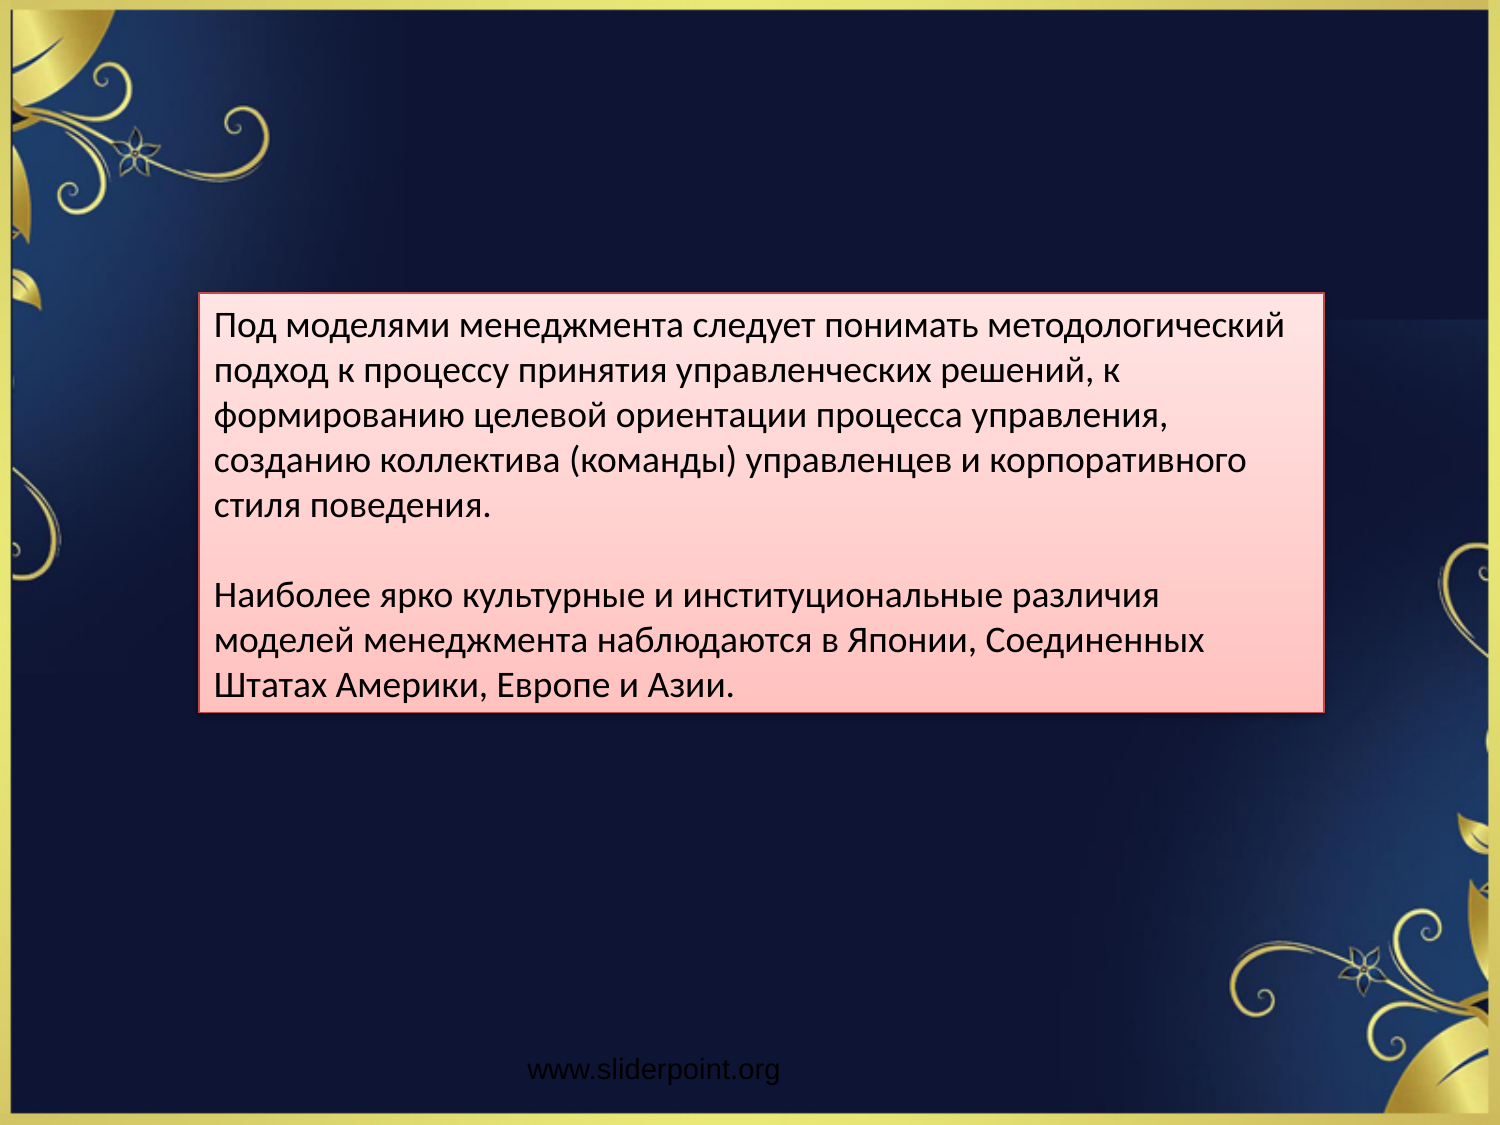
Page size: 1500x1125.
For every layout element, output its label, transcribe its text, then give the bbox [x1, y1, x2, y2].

text_box Под моделями менеджмента следует понимать методологический подход к процессу принятия управленческих решений, к формированию целевой ориентации процесса управления, созданию коллектива (команды) управленцев и корпоративного стиля поведения. Наиболее ярко культурные и институциональные различия моделей менеджмента наблюдаются в Японии, Соединенных Штатах Америки, Европе и Азии. [198, 292, 1325, 713]
footer www.sliderpoint.org [512, 1042, 988, 1103]
picture [0, 0, 1500, 1125]
